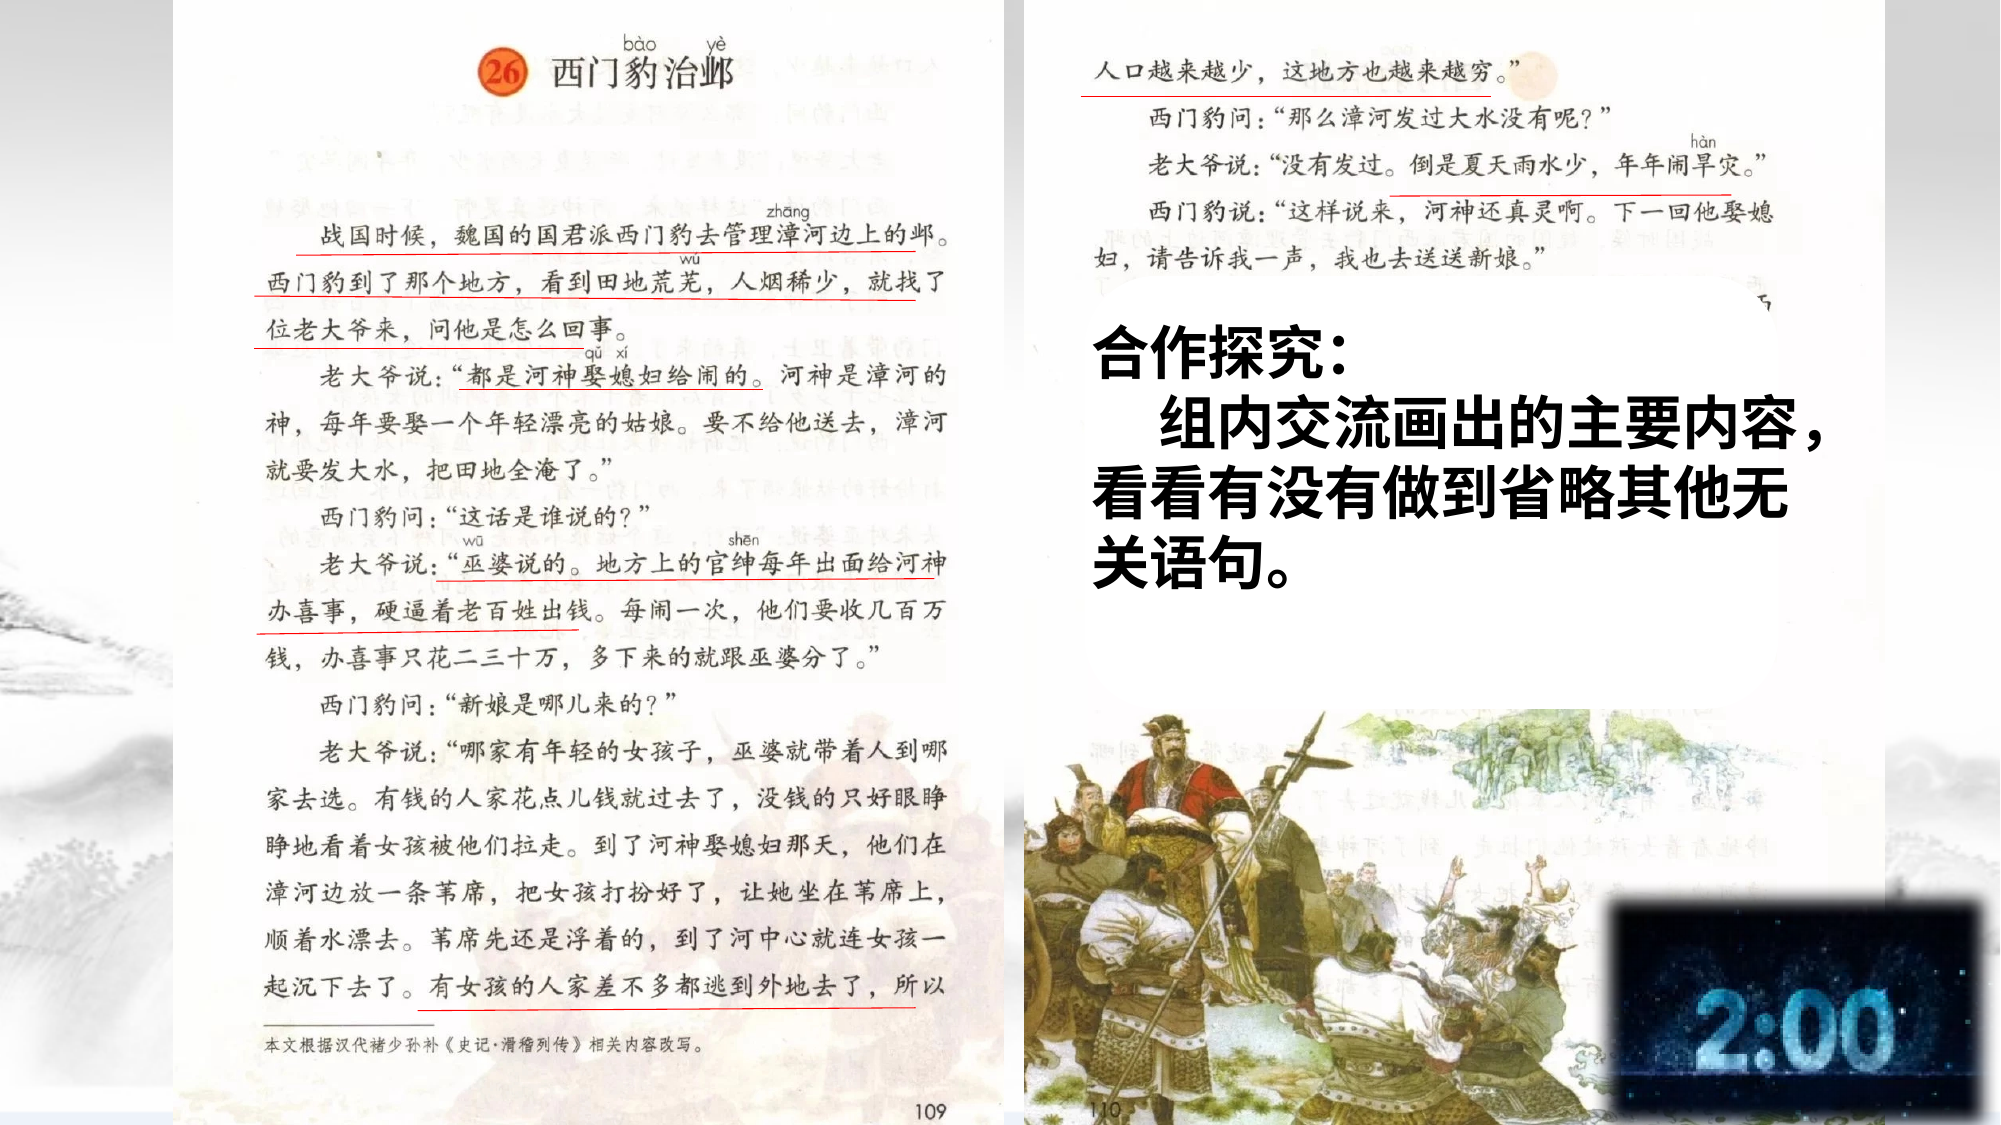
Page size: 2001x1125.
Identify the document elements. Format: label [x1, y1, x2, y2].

text_box [417, 1007, 916, 1011]
text_box [254, 296, 916, 301]
picture [0, 0, 2001, 1125]
text_box [296, 251, 916, 256]
text_box [436, 578, 935, 582]
text_box [256, 629, 579, 635]
